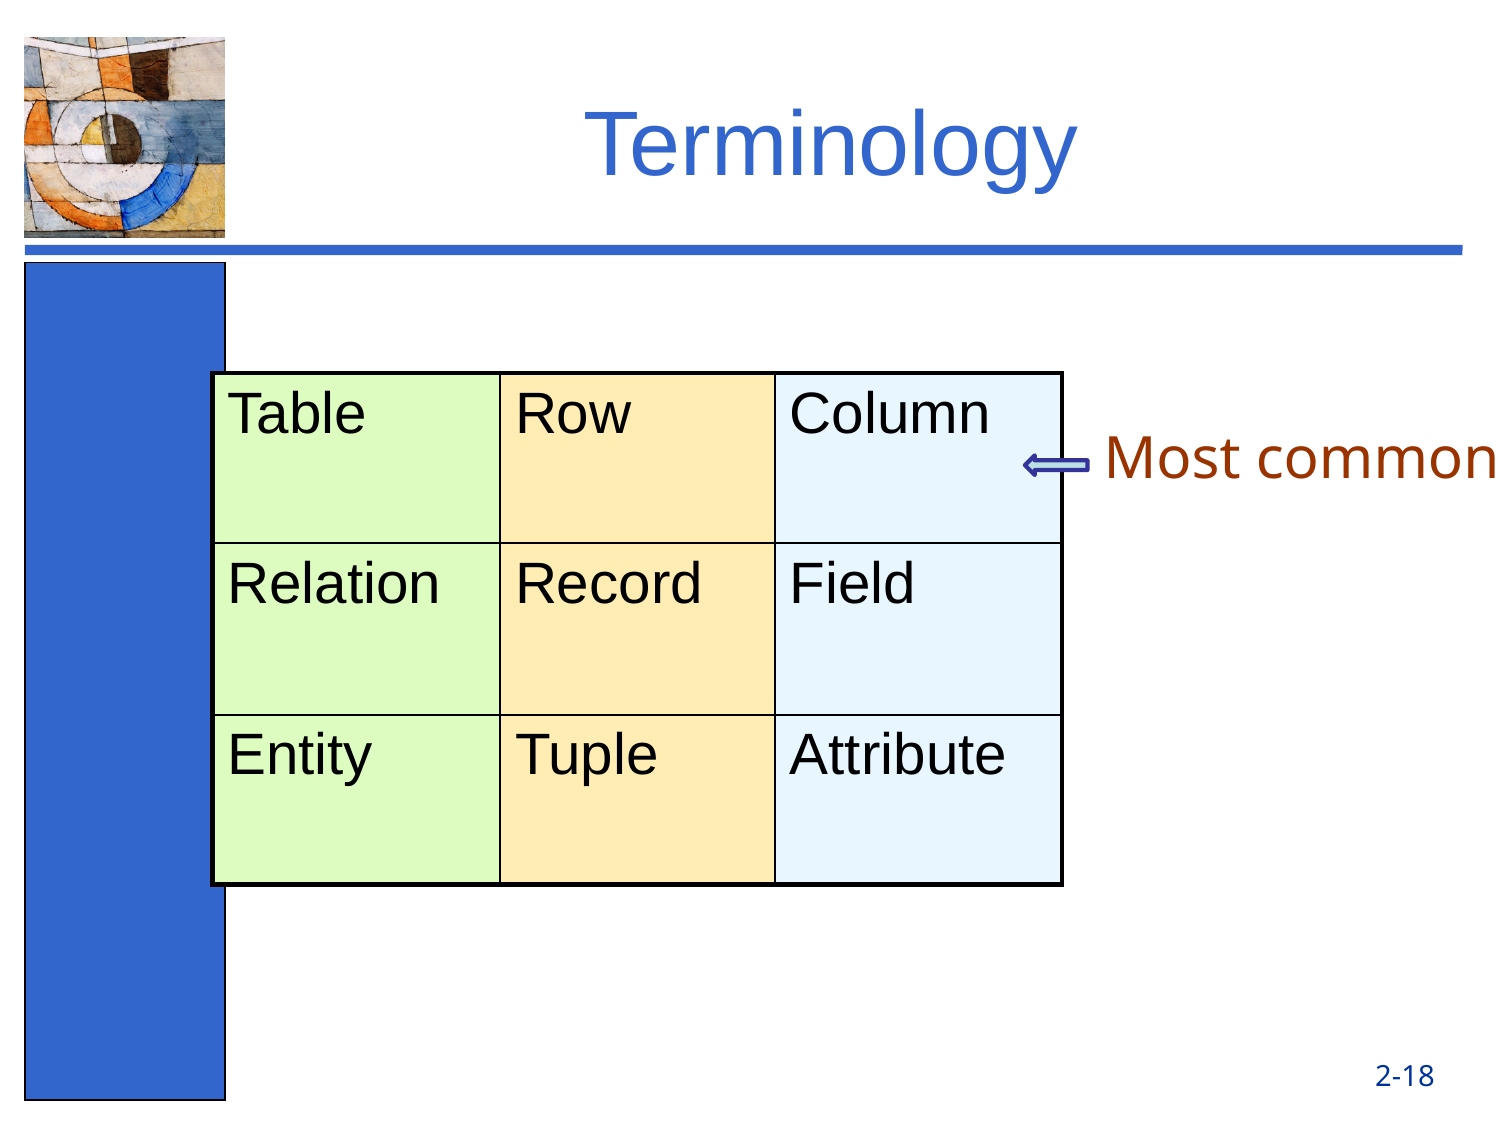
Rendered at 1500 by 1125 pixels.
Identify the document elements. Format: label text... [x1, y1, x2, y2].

picture [24, 37, 225, 238]
table_cell Field [776, 544, 1060, 714]
table_cell Relation [215, 544, 499, 714]
table_cell Attribute [776, 716, 1060, 882]
table_cell Record [501, 544, 774, 714]
table_header Column [776, 375, 1060, 542]
table_header Row [501, 375, 774, 542]
text_box Most common [1088, 412, 1500, 498]
table_cell Entity [215, 716, 499, 882]
text_box [1022, 453, 1090, 477]
table_cell Tuple [501, 716, 774, 882]
table_header Table [215, 375, 499, 542]
title Terminology [237, 44, 1426, 233]
slide_number 2-18 [1287, 1049, 1451, 1103]
